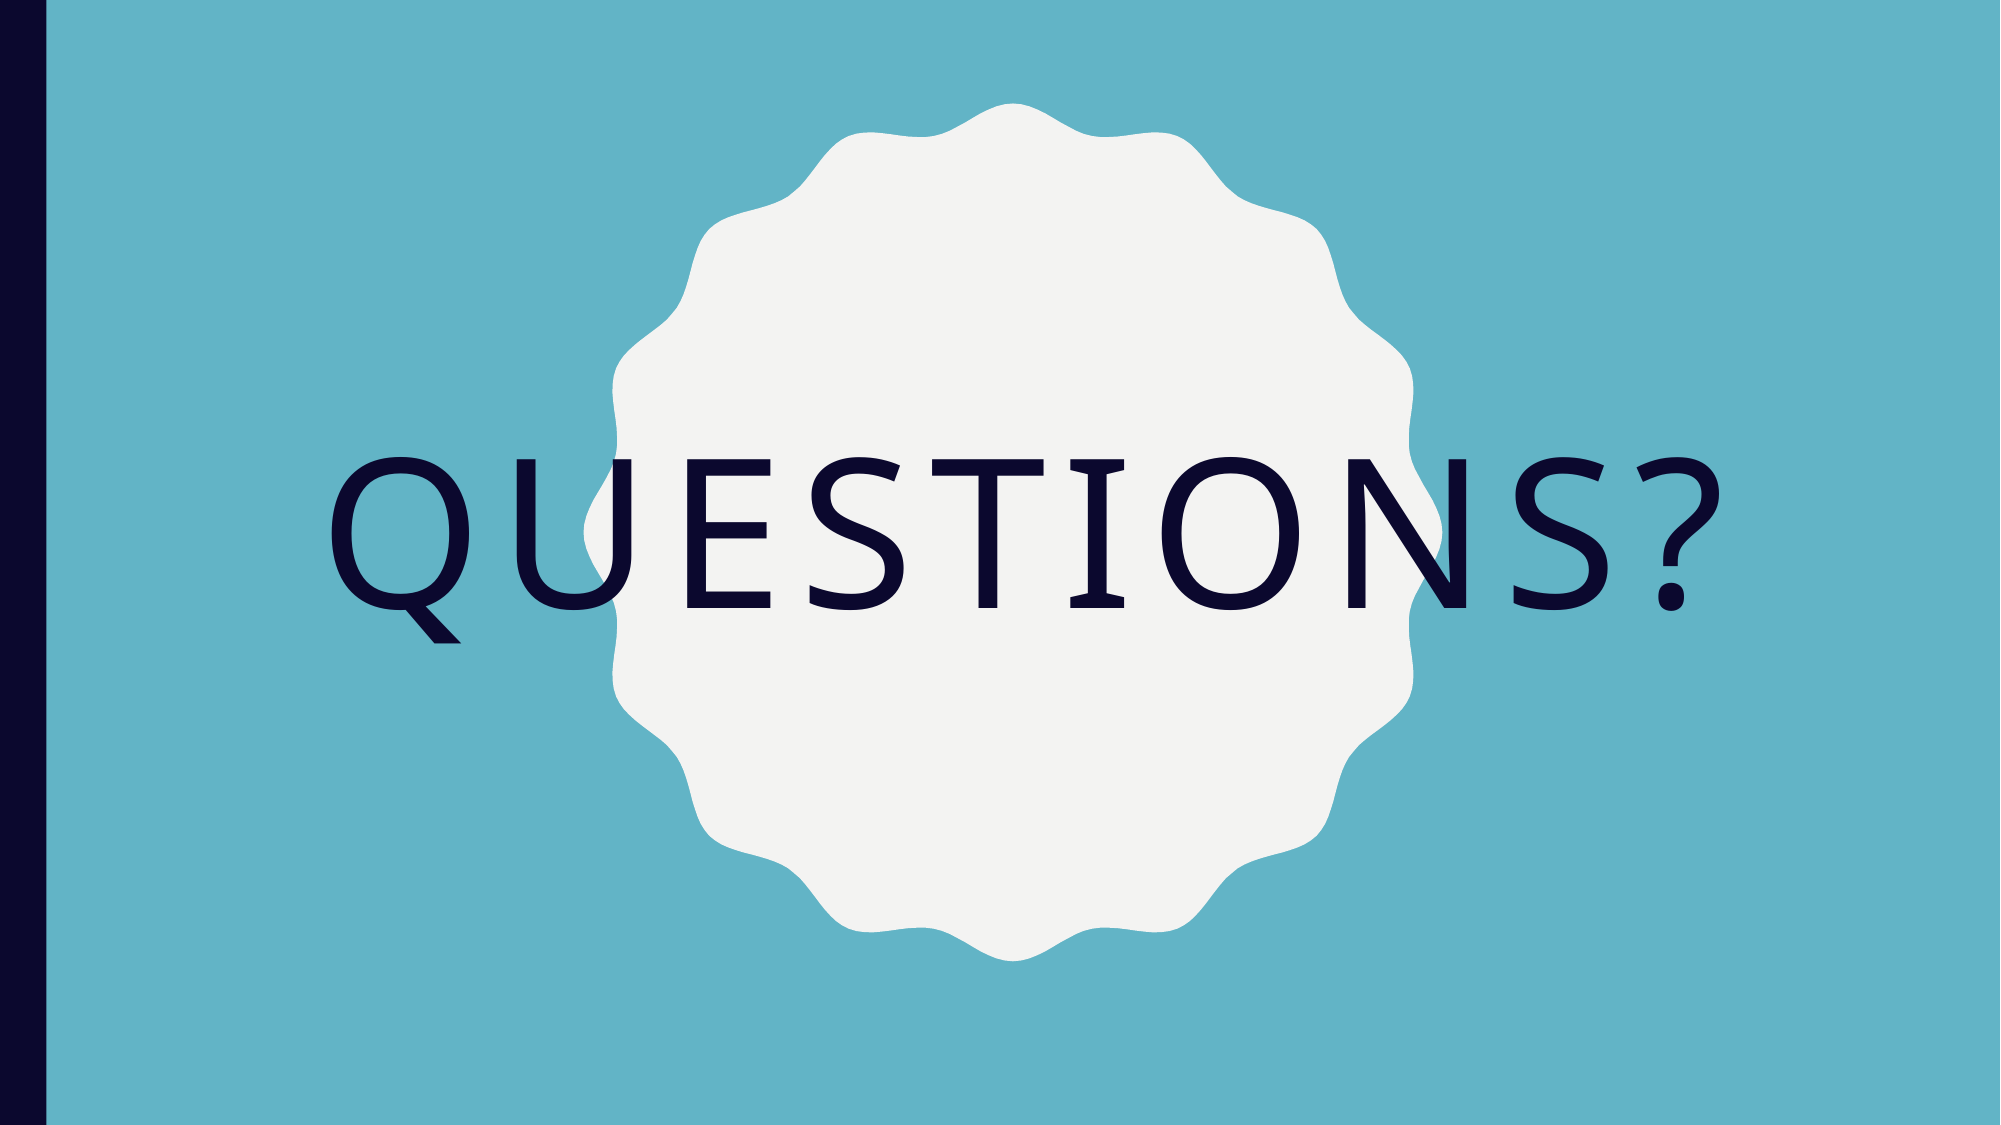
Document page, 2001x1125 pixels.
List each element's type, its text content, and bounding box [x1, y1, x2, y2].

title Questions? [176, 180, 1870, 902]
